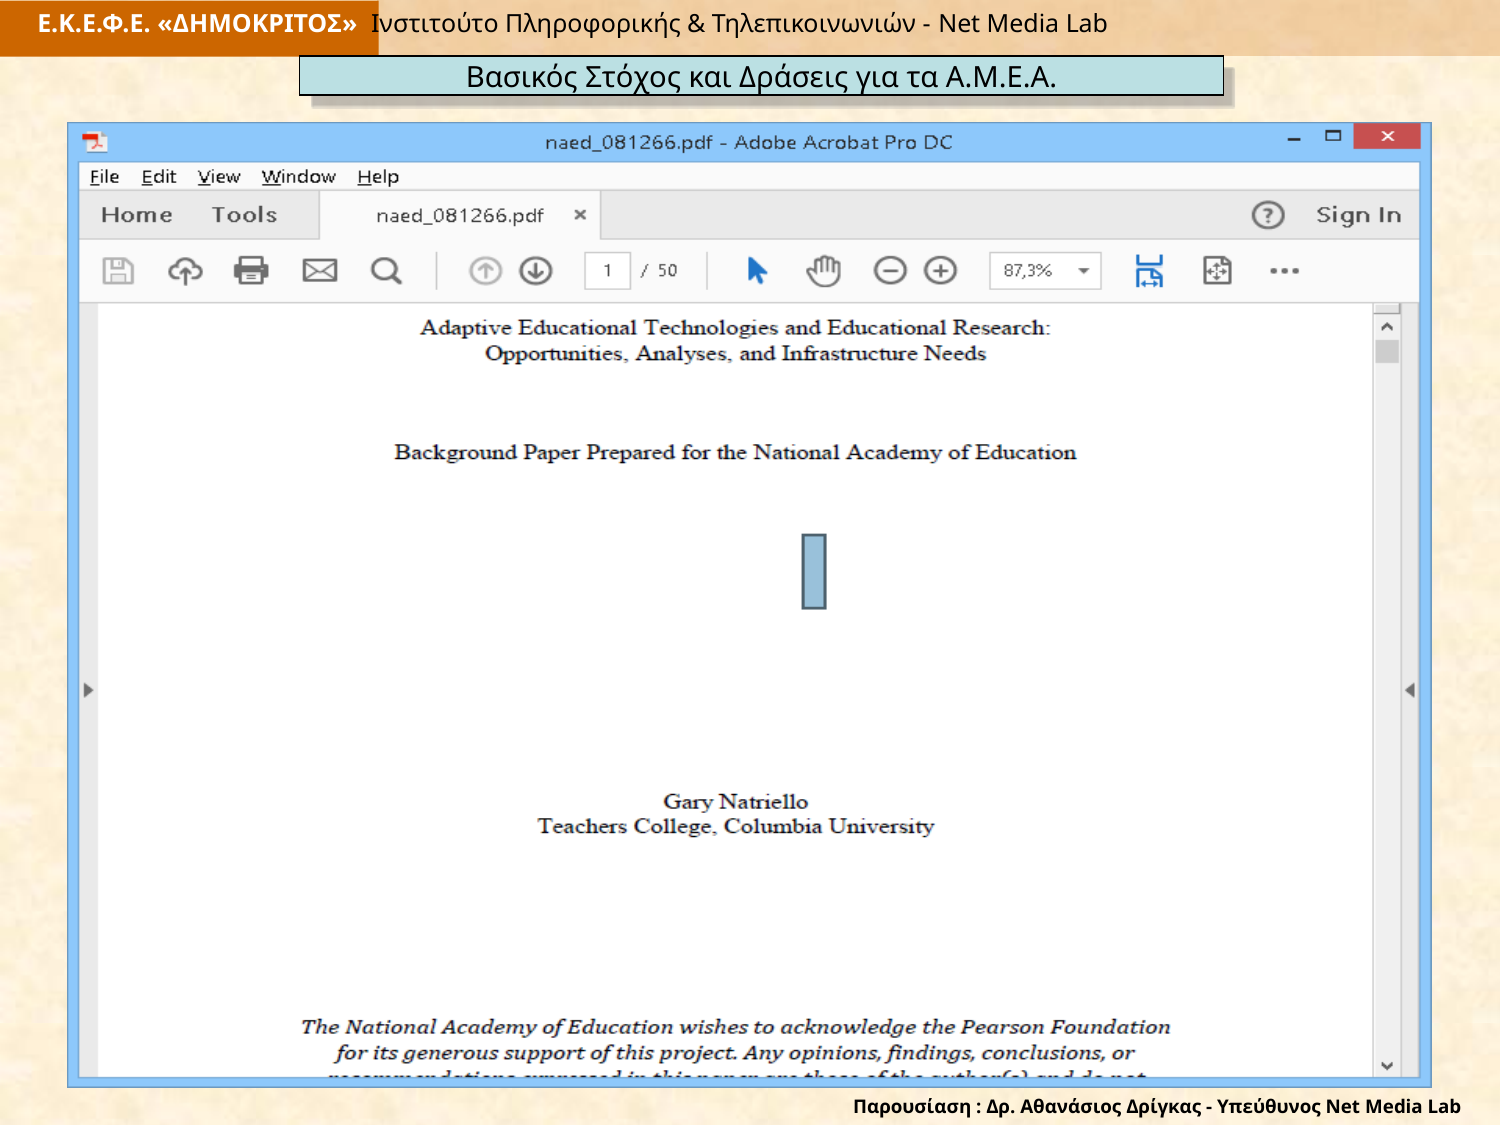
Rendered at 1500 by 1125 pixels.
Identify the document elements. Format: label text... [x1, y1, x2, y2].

text_box [0, 0, 377, 57]
text_box Ε.Κ.Ε.Φ.Ε. «ΔΗΜΟΚΡΙΤΟΣ» Ινστιτούτο Πληροφορικής & Τηλεπικοινωνιών - Net Media Lab [22, 0, 1364, 45]
picture [0, 56, 1500, 1125]
text_box [377, 0, 1500, 56]
text_box Παρουσίαση : Δρ. Αθανάσιος Δρίγκας - Υπεύθυνος Net Media Lab [838, 1087, 1500, 1125]
text_box Βασικός Στόχος και Δράσεις για τα Α.Μ.Ε.Α. [280, 50, 1243, 101]
